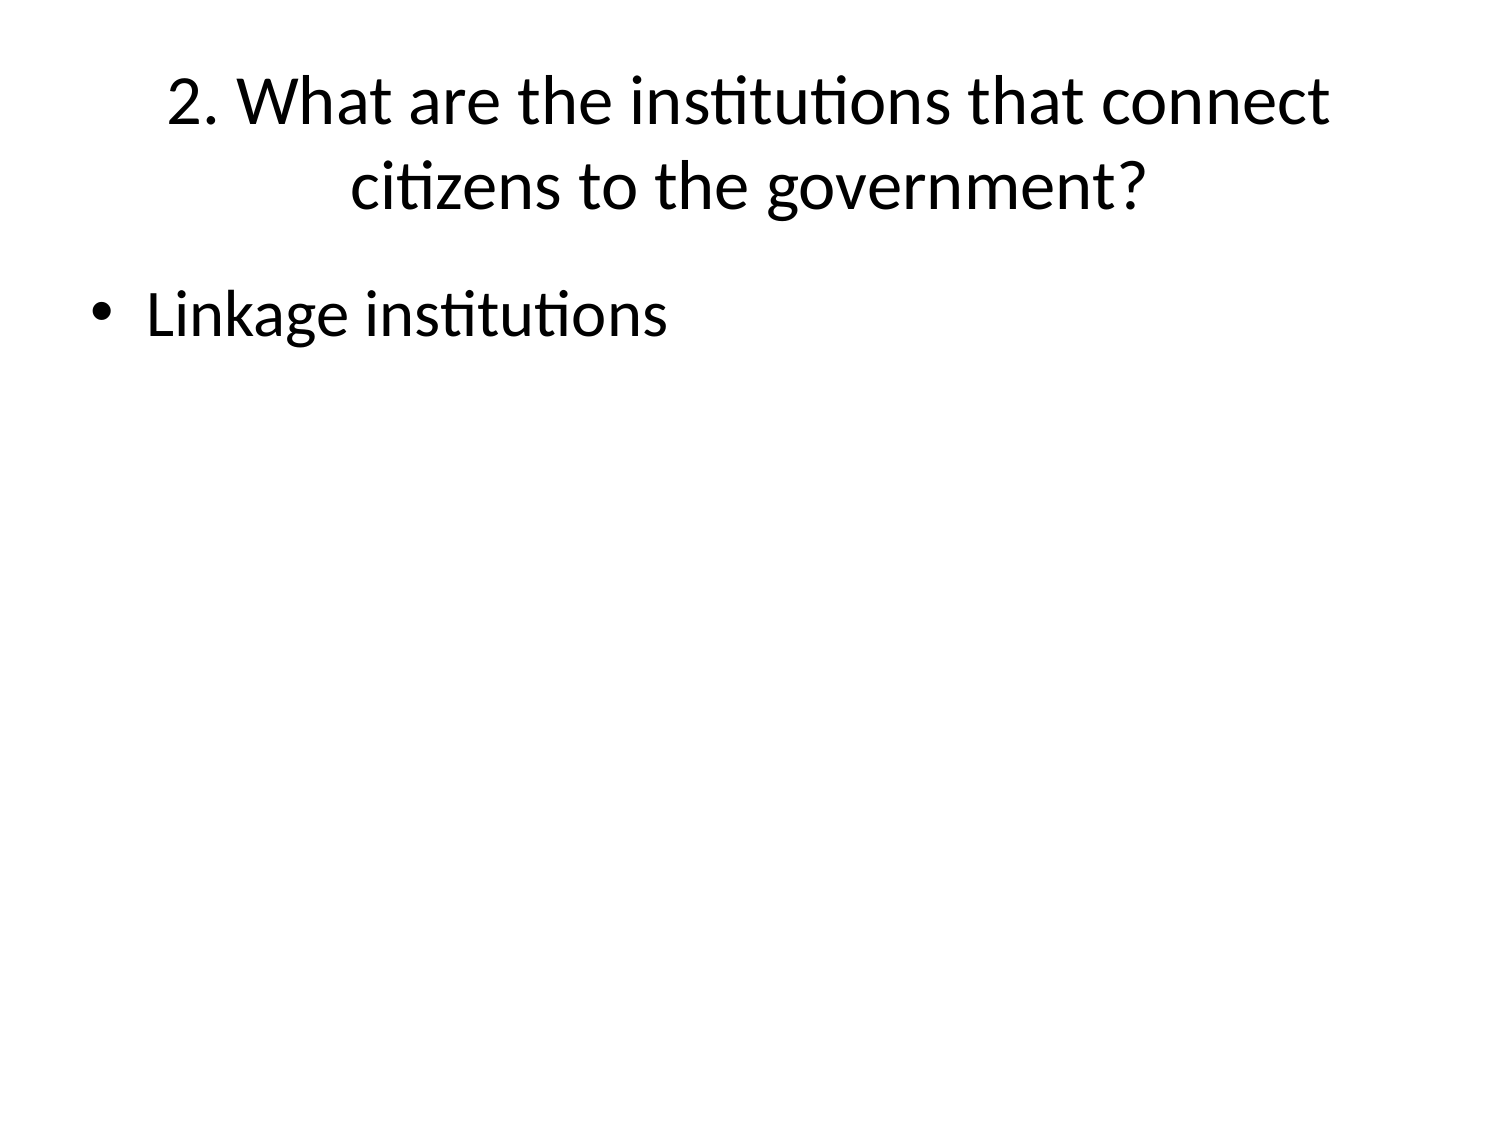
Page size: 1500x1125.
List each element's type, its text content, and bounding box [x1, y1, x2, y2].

list Linkage institutions [75, 262, 1425, 1005]
title 2. What are the institutions that connect citizens to the government? [75, 45, 1425, 233]
